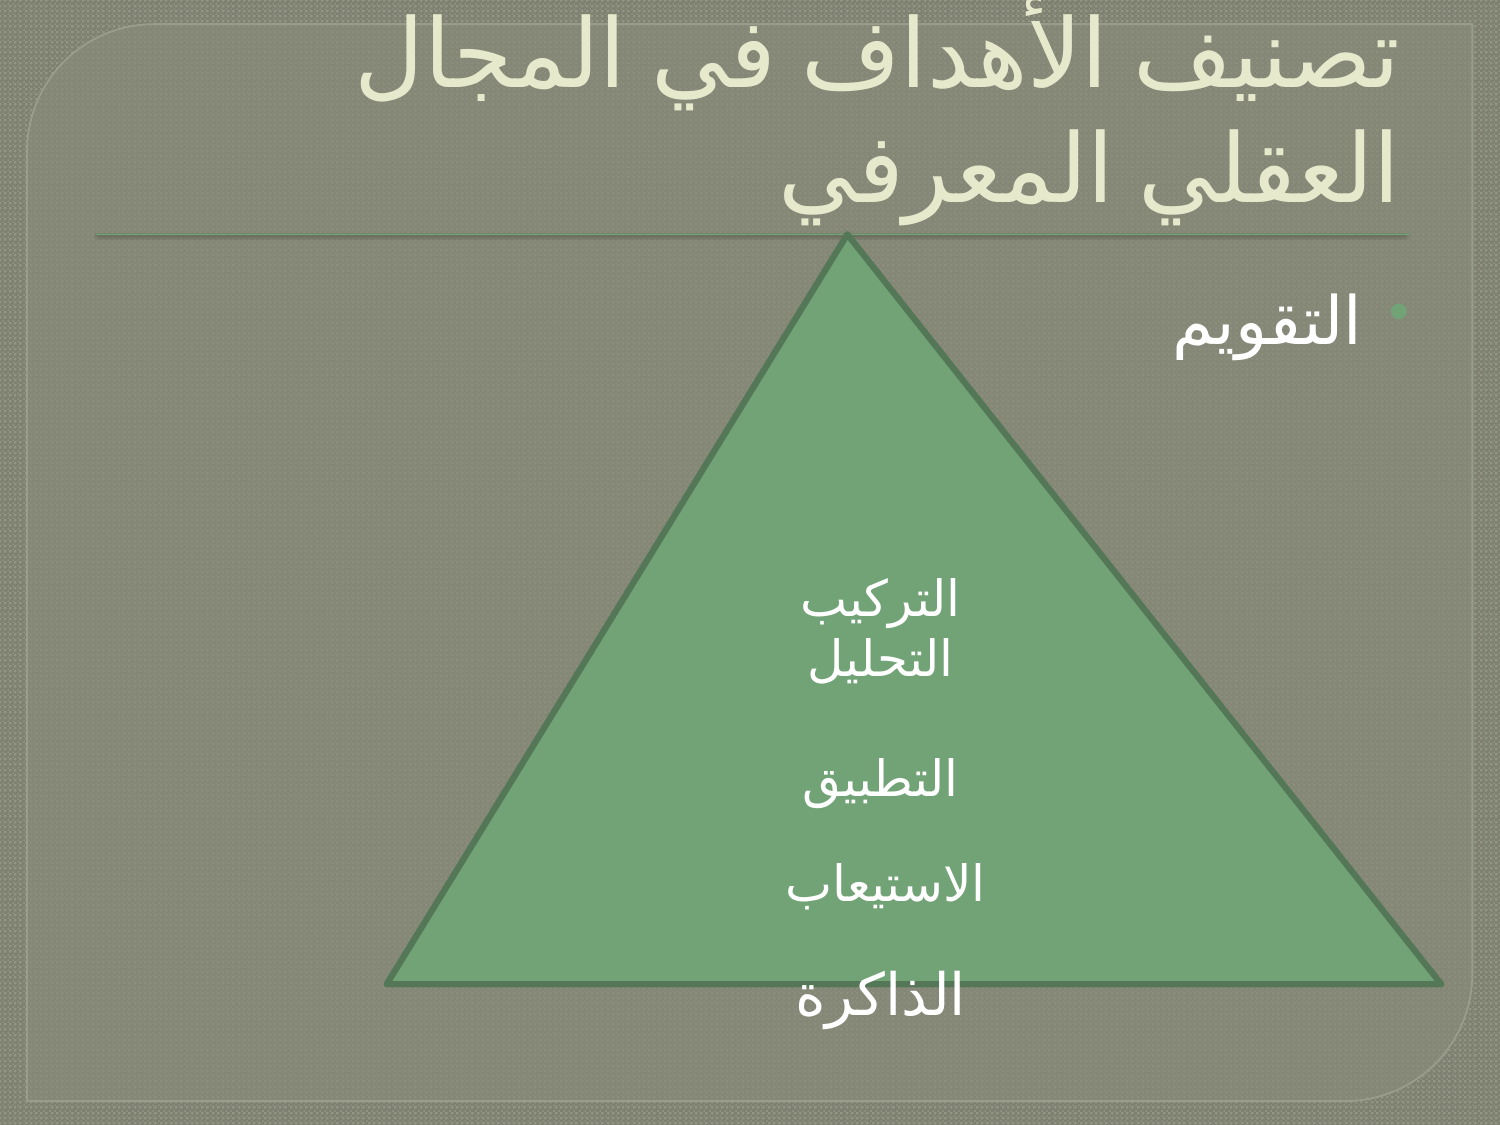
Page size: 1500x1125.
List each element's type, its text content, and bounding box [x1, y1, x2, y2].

text_box التركيب التحليل التطبيق الاستيعاب الذاكرة [383, 231, 1445, 988]
title تصنيف الأهداف في المجال العقلي المعرفي [75, 41, 1425, 230]
list التقويم [75, 270, 1425, 1013]
